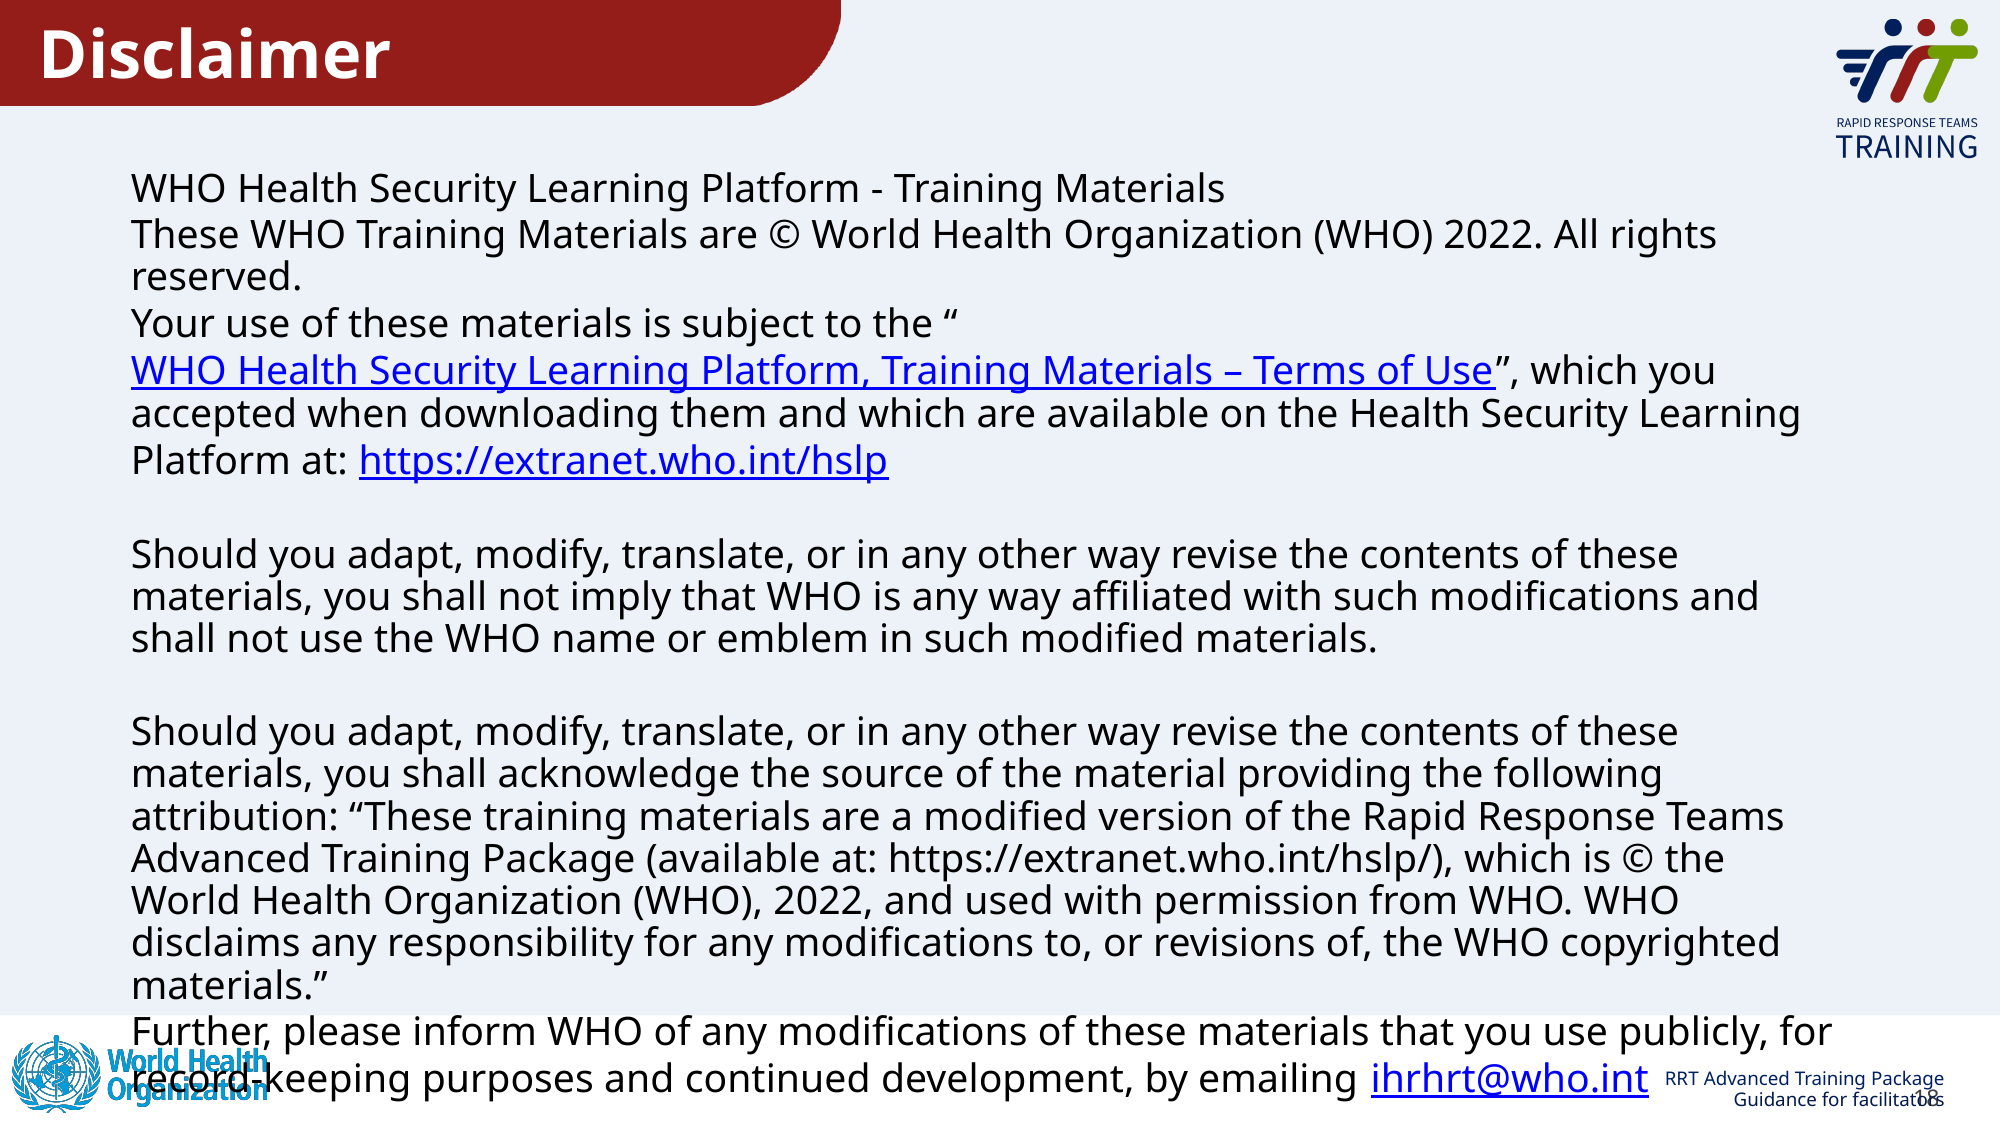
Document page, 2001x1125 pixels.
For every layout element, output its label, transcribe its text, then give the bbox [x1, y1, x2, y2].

picture [24, 1054, 36, 1087]
picture [30, 1083, 37, 1091]
picture [71, 1053, 90, 1091]
list WHO Health Security Learning Platform - Training Materials These WHO Training Materials are © World Health Organization (WHO) 2022. All rights reserved. Your use of these materials is subject to the “WHO Health Security Learning Platform, Training Materials – Terms of Use”, which you accepted when downloading them and which are available on the Health Security Learning Platform at: https://extranet.who.int/hslp Should you adapt, modify, translate, or in any other way revise the contents of these materials, you shall not imply that WHO is any way affiliated with such modifications and shall not use the WHO name or emblem in such modified materials. Should you adapt, modify, translate, or in any other way revise the contents of these materials, you shall acknowledge the source of the material providing the following attribution: “These training materials are a modified version of the Rapid Response Teams Advanced Training Package (available at: https://extranet.who.int/hslp/), which is © the World Health Organization (WHO), 2022, and used with permission from WHO. WHO disclaims any responsibility for any modifications to, or revisions of, the WHO copyrighted materials.” Further, please inform WHO of any modifications of these materials that you use publicly, for record-keeping purposes and continued development, by emailing ihrhrt@who.int [130, 167, 1846, 1023]
picture [22, 1062, 26, 1077]
picture [50, 1108, 62, 1113]
picture [12, 1035, 54, 1068]
picture [12, 1083, 48, 1113]
picture [46, 1056, 54, 1062]
picture [34, 1054, 43, 1078]
picture [59, 1035, 267, 1113]
picture [1835, 19, 1978, 167]
list Disclaimer [30, 13, 1544, 117]
picture [36, 1088, 78, 1105]
picture [40, 1062, 47, 1070]
picture [0, 0, 841, 106]
